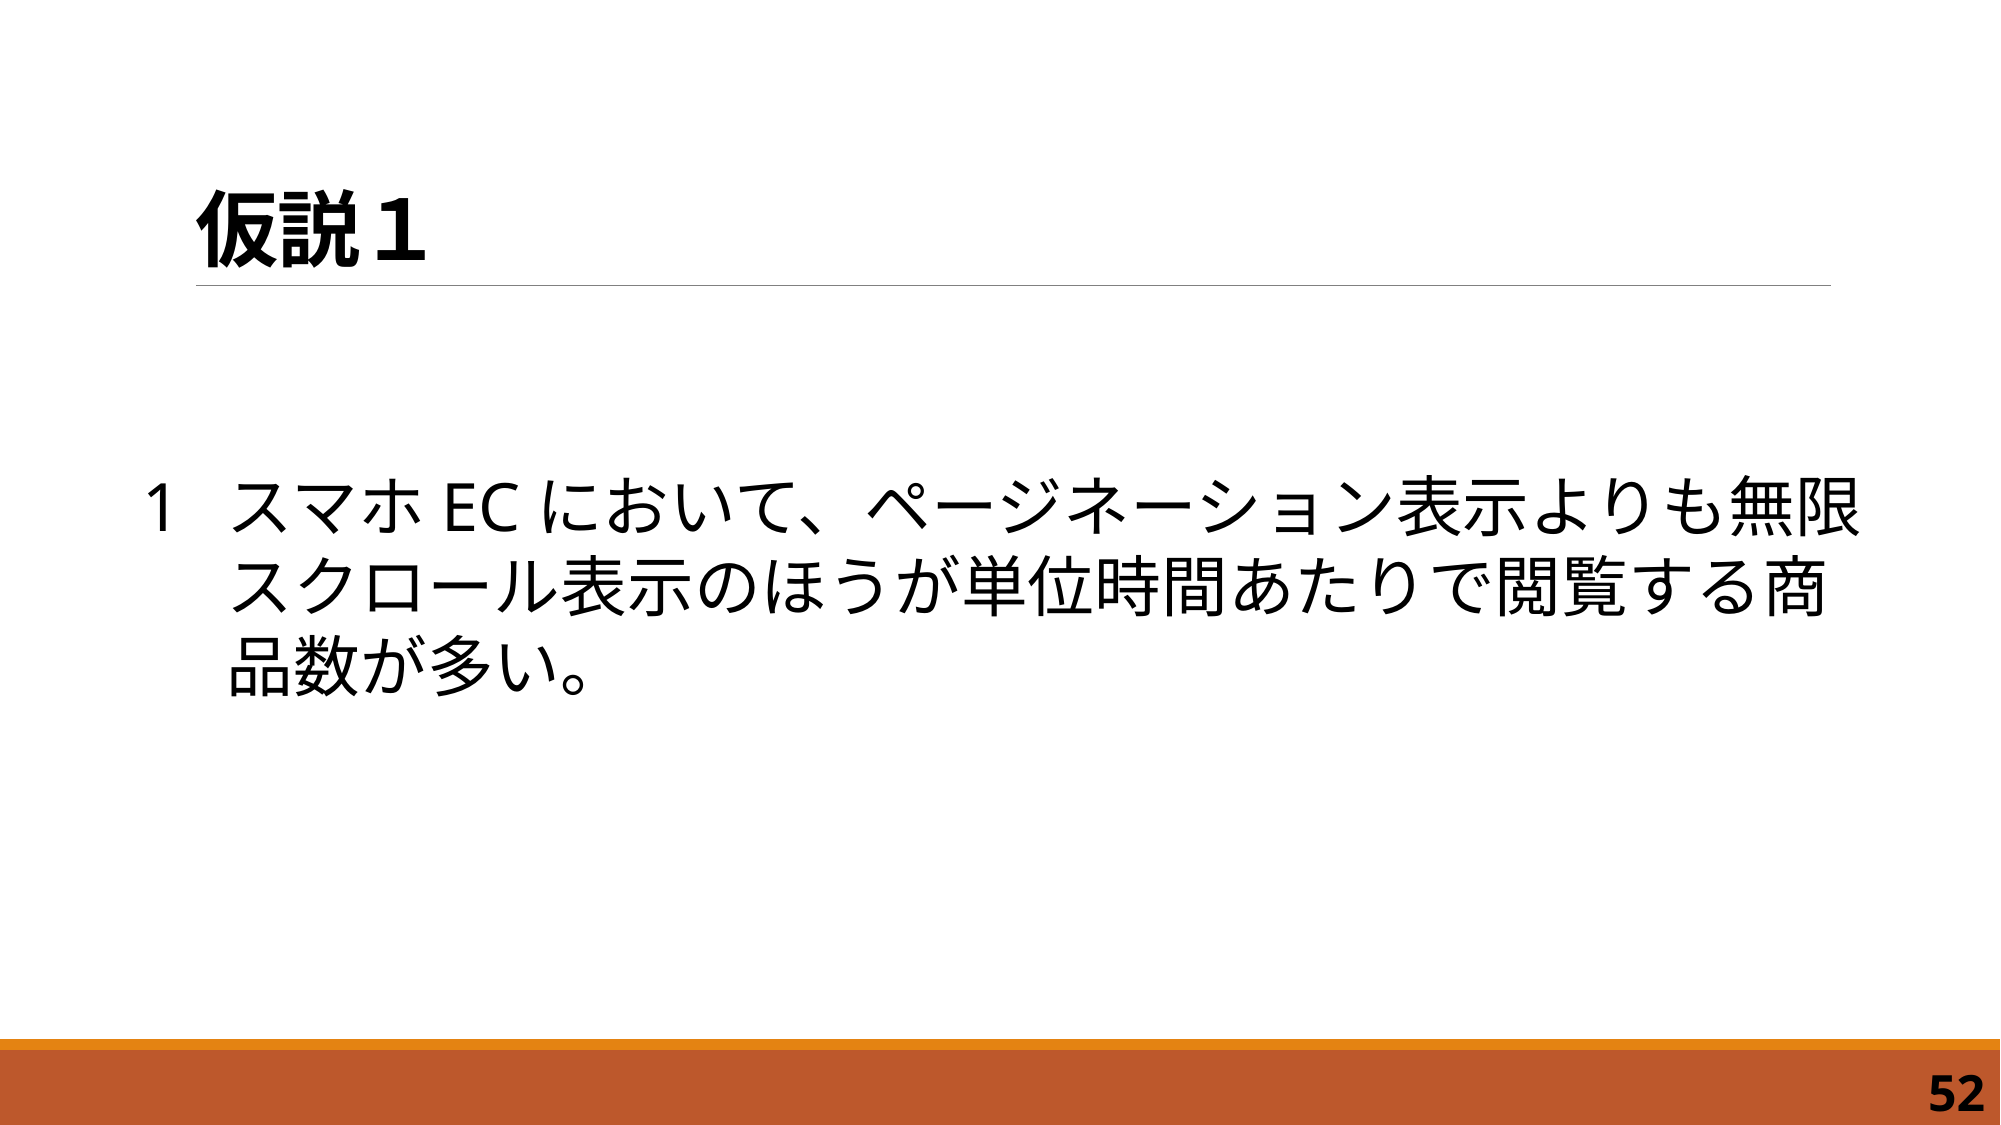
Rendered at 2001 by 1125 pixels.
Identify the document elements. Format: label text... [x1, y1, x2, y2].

title 仮説１ [180, 47, 1830, 285]
text_box スマホECにおいて、ページネーション表示よりも無限スクロール表示のほうが単位時間あたりで閲覧する商品数が多い。 [127, 457, 1883, 713]
slide_number 52 [1784, 1065, 2000, 1125]
